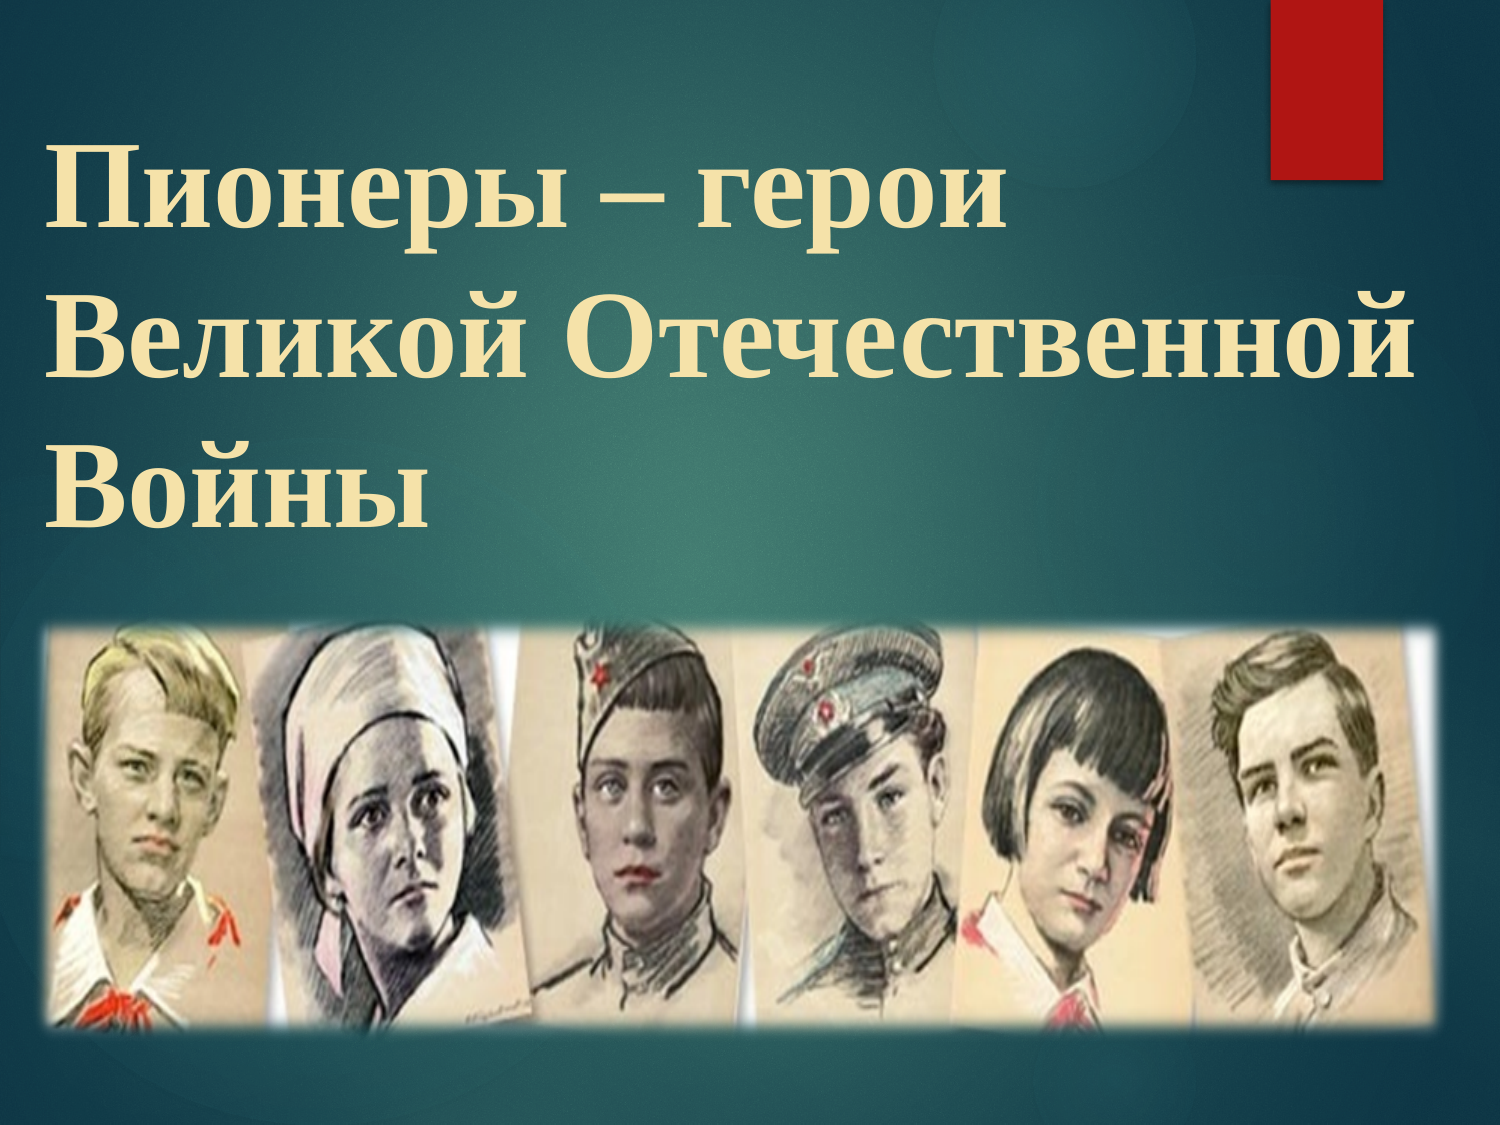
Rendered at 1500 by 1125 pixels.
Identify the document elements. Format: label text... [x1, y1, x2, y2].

picture [29, 609, 1453, 1048]
title Пионеры – герои Великой Отечественной Войны [29, 208, 1438, 561]
